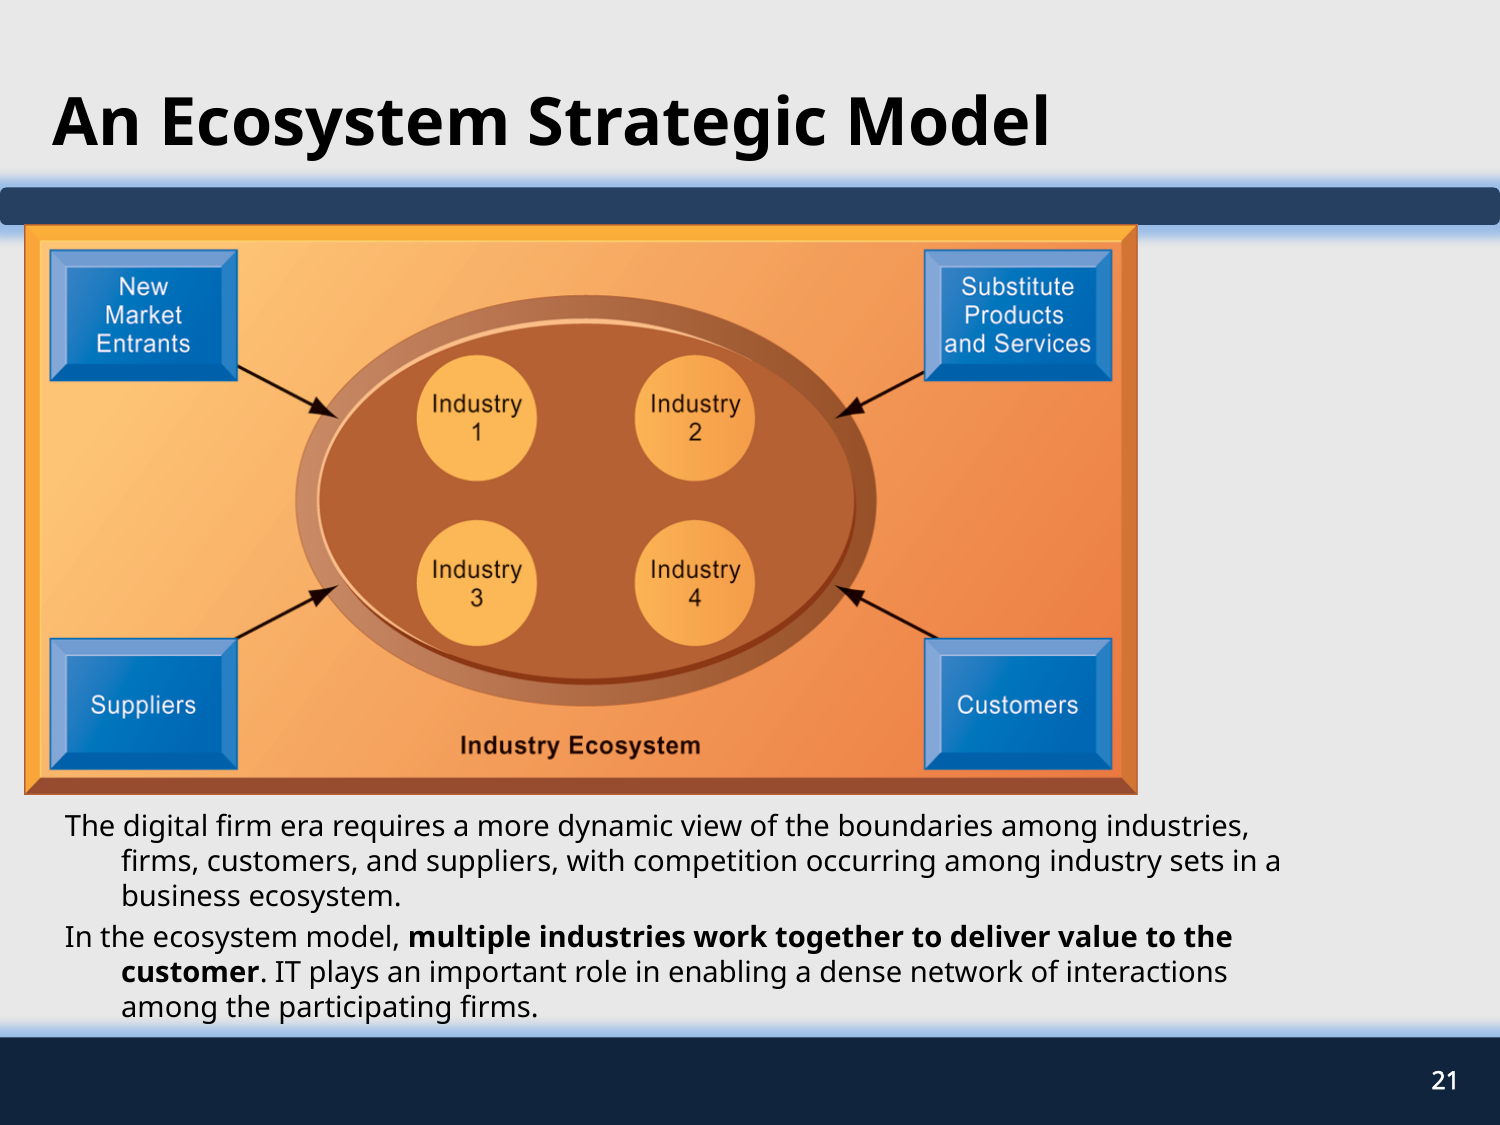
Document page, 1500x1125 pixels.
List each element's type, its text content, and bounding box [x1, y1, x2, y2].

title An Ecosystem Strategic Model [37, 62, 1338, 176]
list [24, 224, 1138, 795]
slide_number 21 [1412, 1050, 1475, 1113]
text_box The digital firm era requires a more dynamic view of the boundaries among industries, firms, customers, and suppliers, with competition occurring among industry sets in a business ecosystem. In the ecosystem model, multiple industries work together to deliver value to the customer. IT plays an important role in enabling a dense network of interactions among the participating firms. [49, 799, 1338, 1025]
